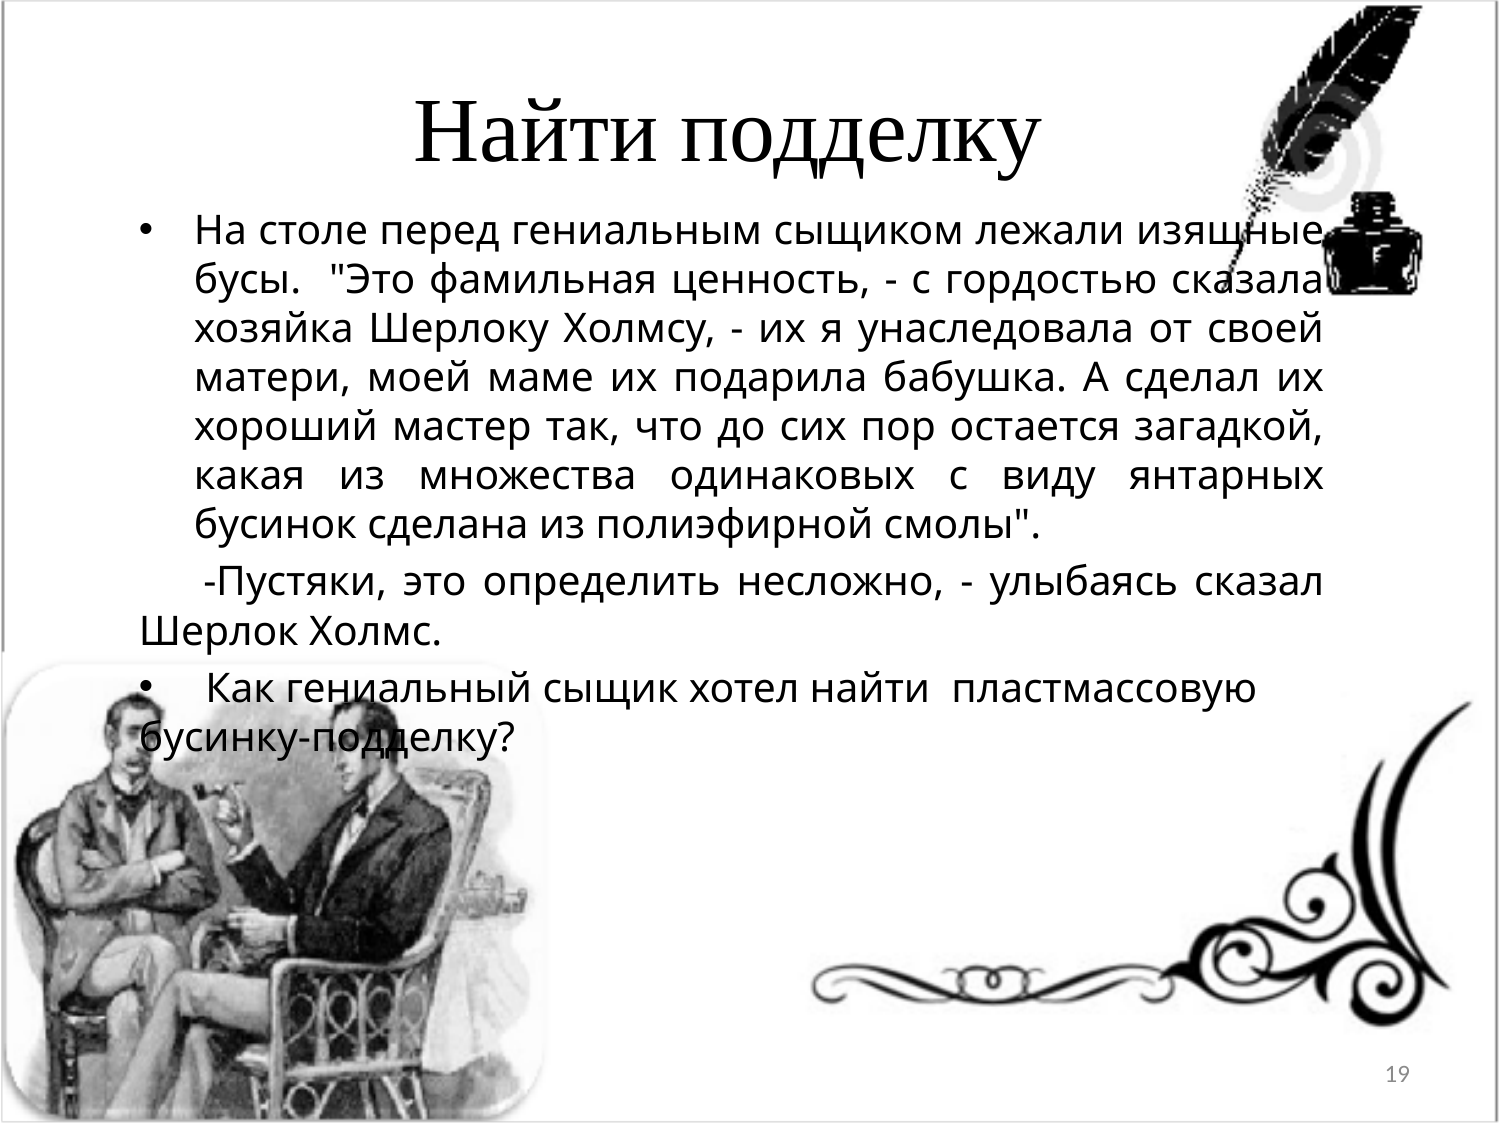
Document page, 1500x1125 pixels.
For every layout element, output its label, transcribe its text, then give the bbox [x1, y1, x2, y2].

list На столе перед гениальным сыщиком лежали изящные бусы. "Это фамильная ценность, - с гордостью сказала хозяйка Шерлоку Холмсу, - их я унаследовала от своей матери, моей маме их подарила бабушка. А сделал их хороший мастер так, что до сих пор остается загадкой, какая из множества одинаковых с виду янтарных бусинок сделана из полиэфирной смолы". -Пустяки, это определить несложно, - улыбаясь сказал Шерлок Холмс. Как гениальный сыщик хотел найти пластмассовую бусинку-подделку? [123, 196, 1341, 776]
title Найти подделку [53, 30, 1404, 219]
picture [0, 0, 1500, 1125]
slide_number 19 [1074, 1042, 1425, 1103]
